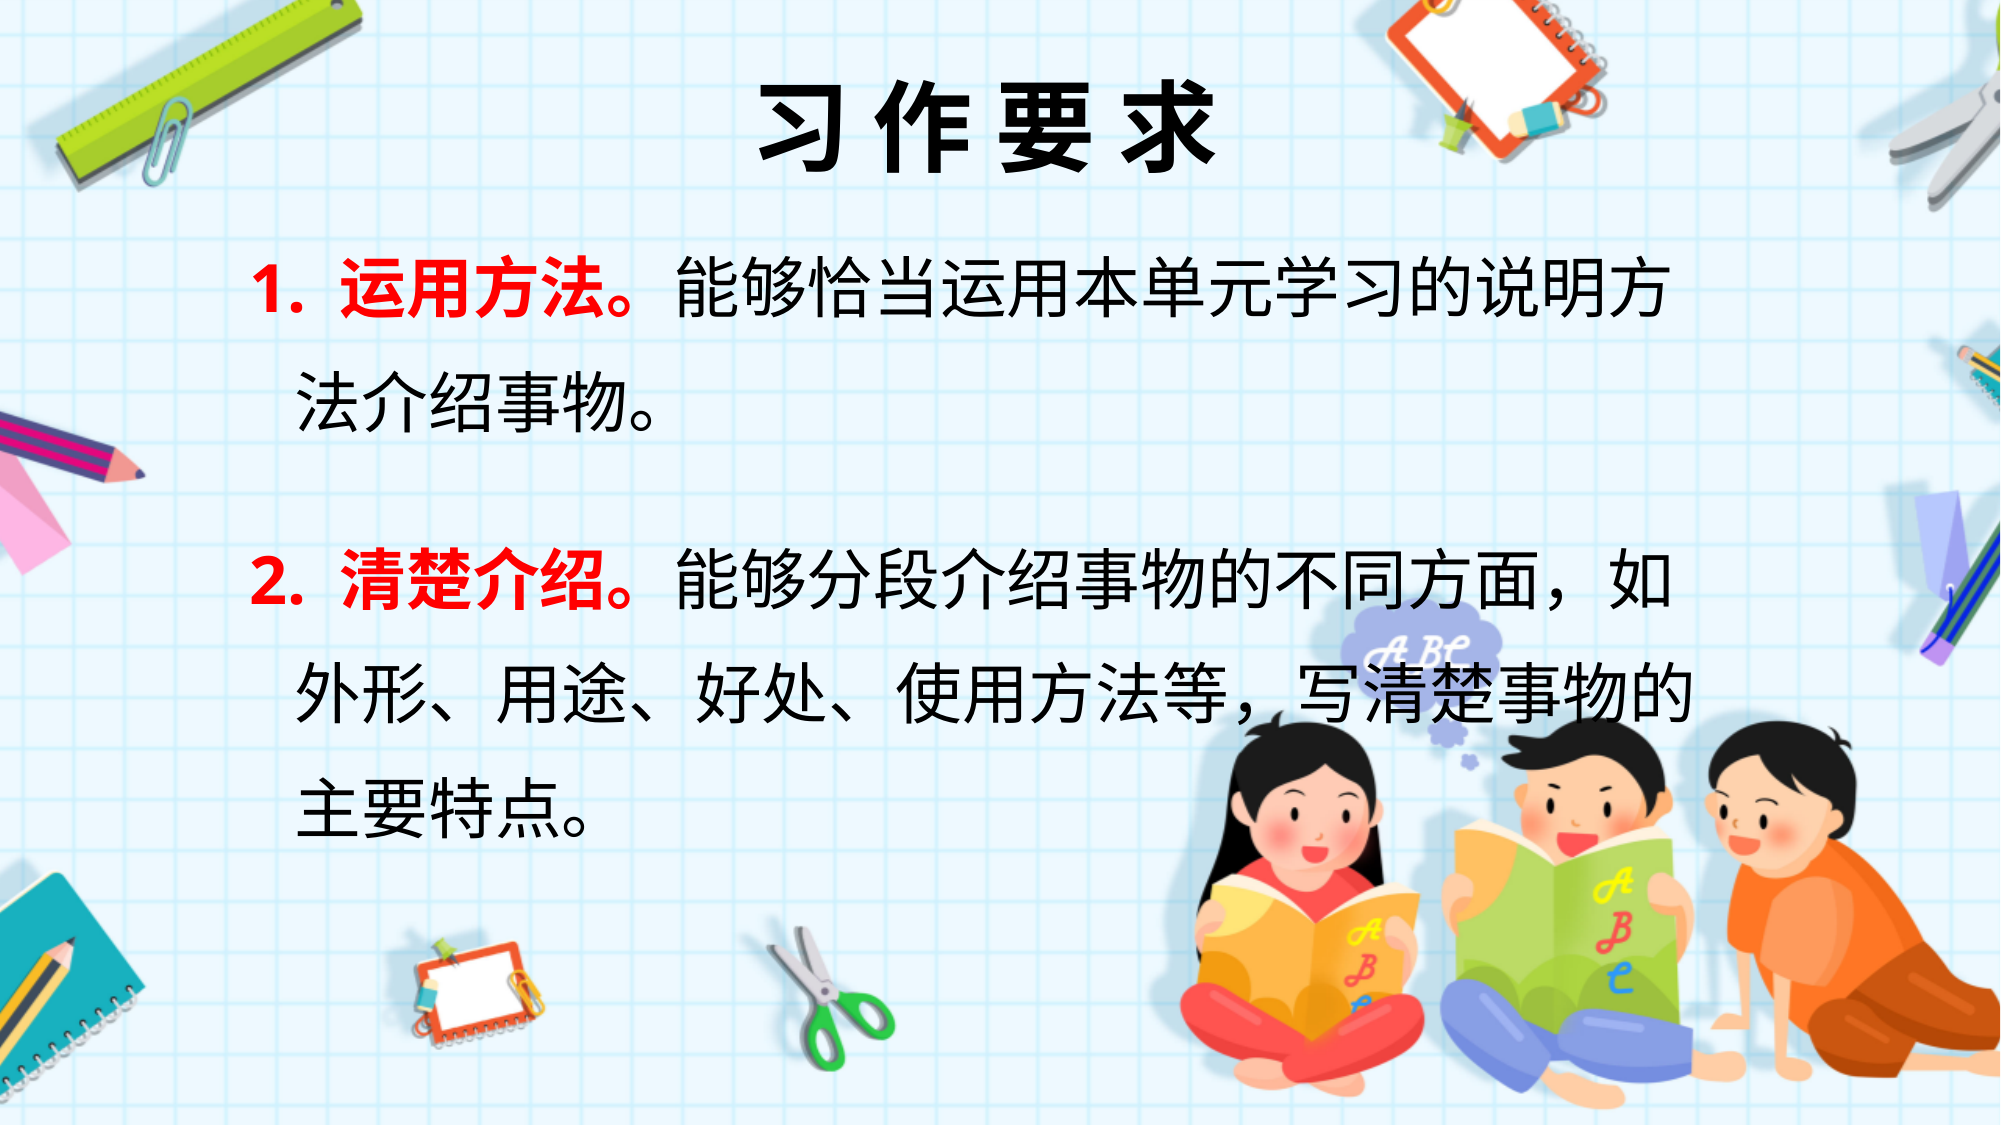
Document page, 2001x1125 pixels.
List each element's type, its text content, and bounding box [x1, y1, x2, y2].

text_box 习 作 要 求 [712, 56, 1256, 192]
picture [0, 0, 2001, 1125]
text_box 1. 运用方法。能够恰当运用本单元学习的说明方 法介绍事物。 2. 清楚介绍。能够分段介绍事物的不同方面，如 外形、用途、好处、使用方法等，写清楚事物的 主要特点。 [234, 204, 1734, 855]
